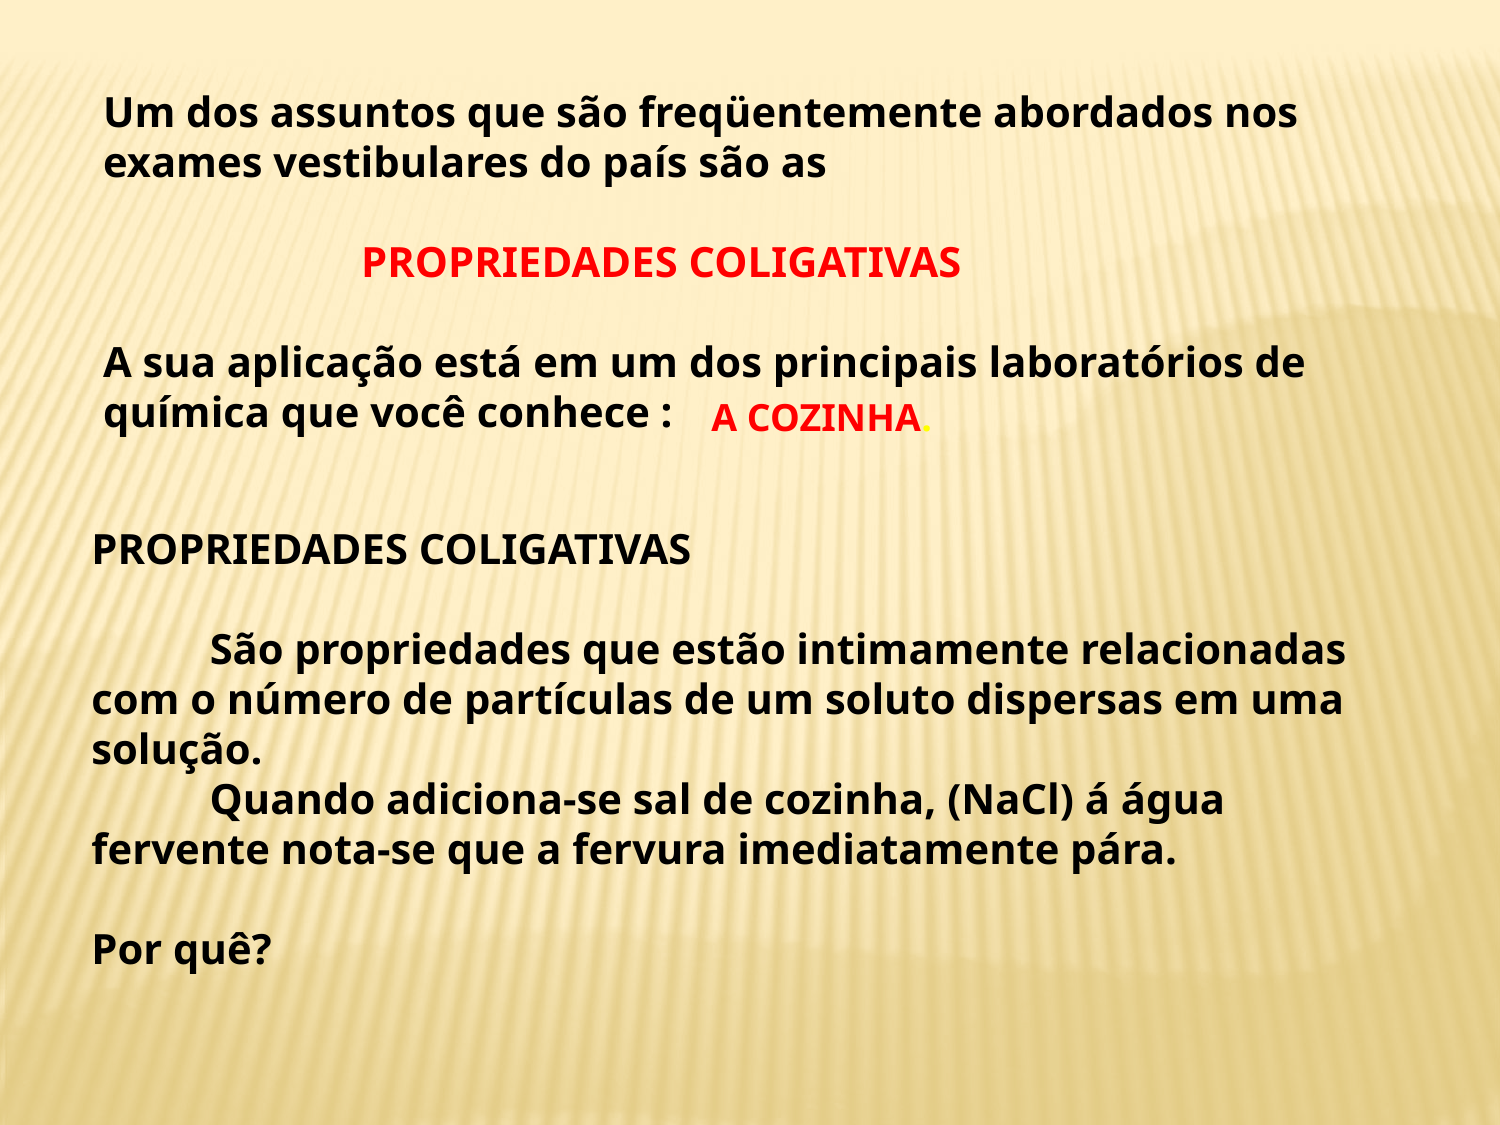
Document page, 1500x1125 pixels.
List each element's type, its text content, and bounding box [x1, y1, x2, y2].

text_box A COZINHA. [686, 386, 977, 447]
text_box PROPRIEDADES COLIGATIVAS São propriedades que estão intimamente relacionadas com o número de partículas de um soluto dispersas em uma solução. Quando adiciona-se sal de cozinha, (NaCl) á água fervente nota-se que a fervura imediatamente pára. Por quê? [76, 515, 1424, 1031]
text_box Um dos assuntos que são freqüentemente abordados nos exames vestibulares do país são as PROPRIEDADES COLIGATIVAS A sua aplicação está em um dos principais laboratórios de química que você conhece : [88, 78, 1424, 493]
